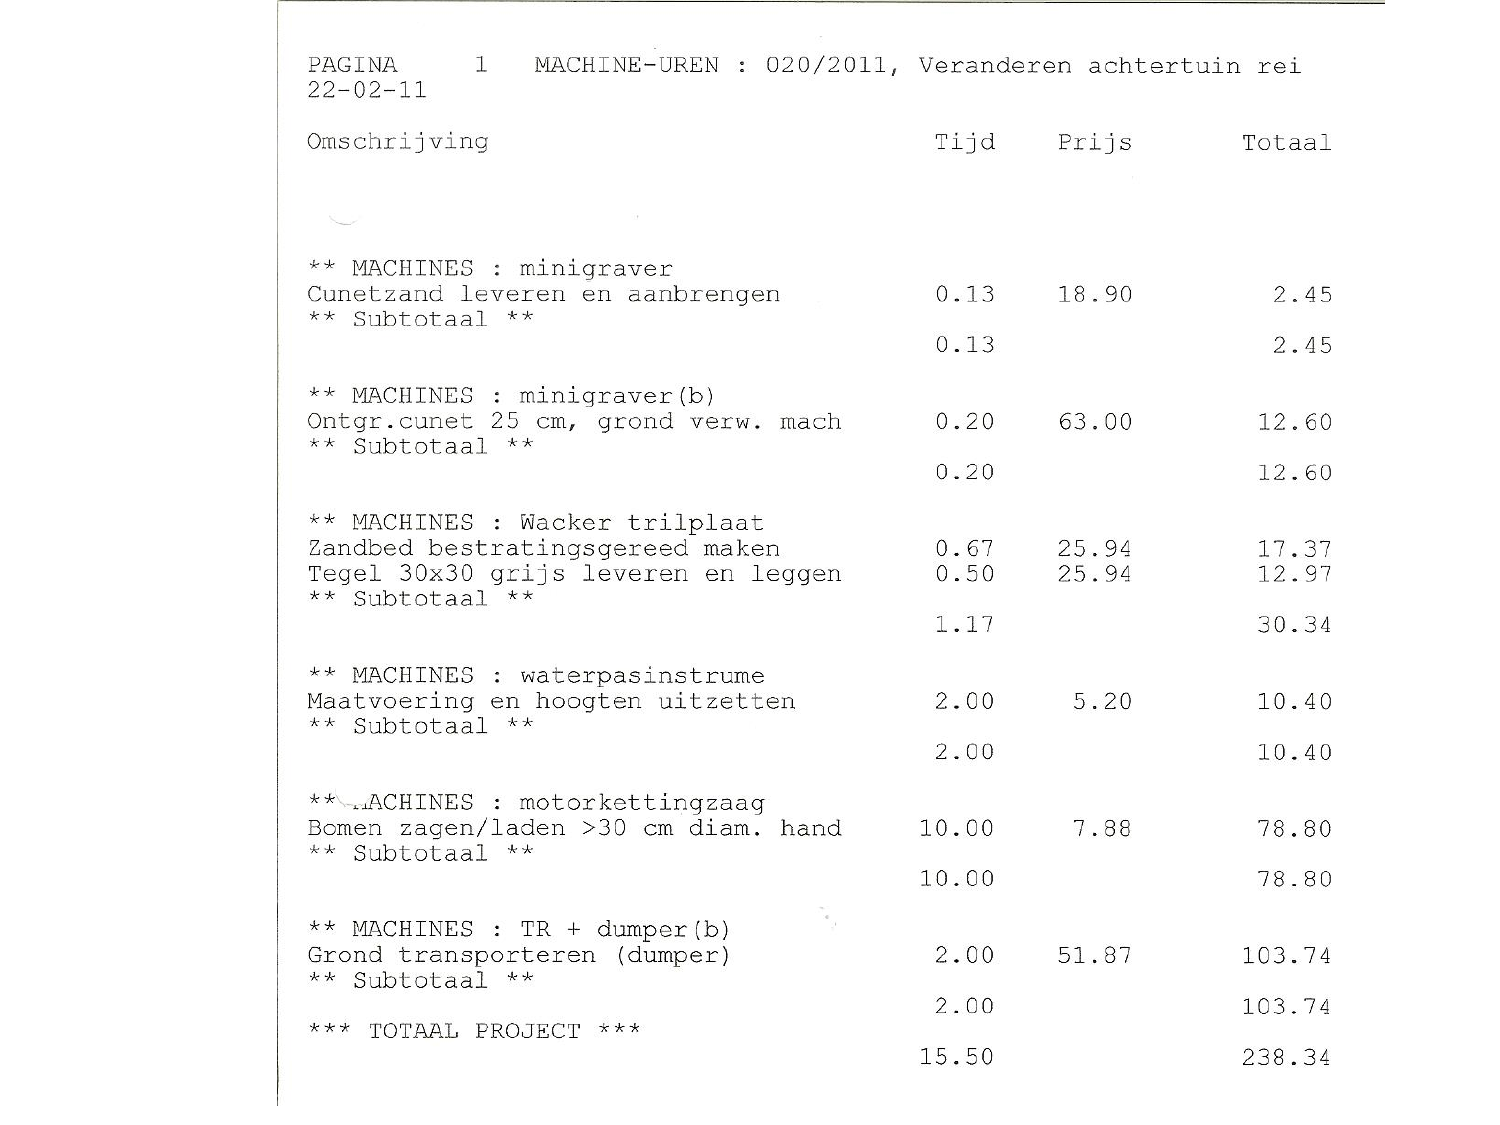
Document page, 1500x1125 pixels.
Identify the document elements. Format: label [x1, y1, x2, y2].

list [277, 0, 1385, 1107]
